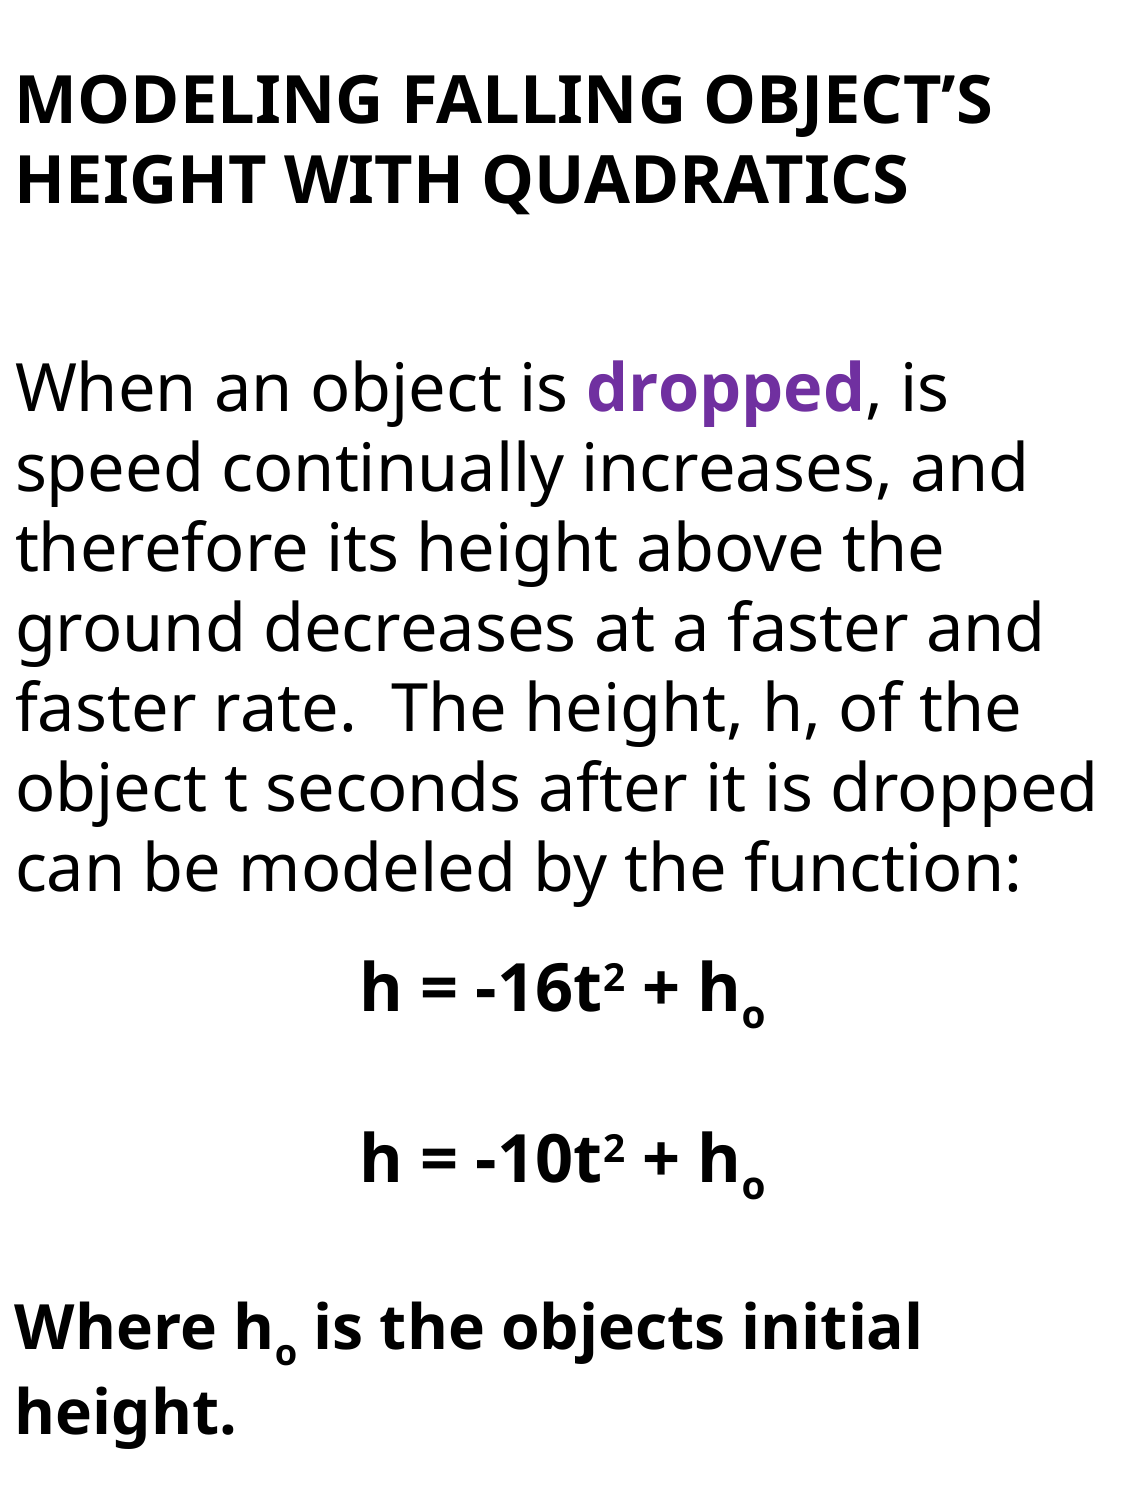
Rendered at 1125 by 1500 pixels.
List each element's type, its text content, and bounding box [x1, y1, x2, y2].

text_box MODELING FALLING OBJECT’S HEIGHT WITH QUADRATICS [0, 49, 1125, 225]
text_box h = -16t2 + ho h = -10t2 + ho Where ho is the objects initial height. [0, 937, 1125, 1455]
title When an object is dropped, is speed continually increases, and therefore its height above the ground decreases at a faster and faster rate. The height, h, of the object t seconds after it is dropped can be modeled by the function: [0, 225, 1125, 937]
